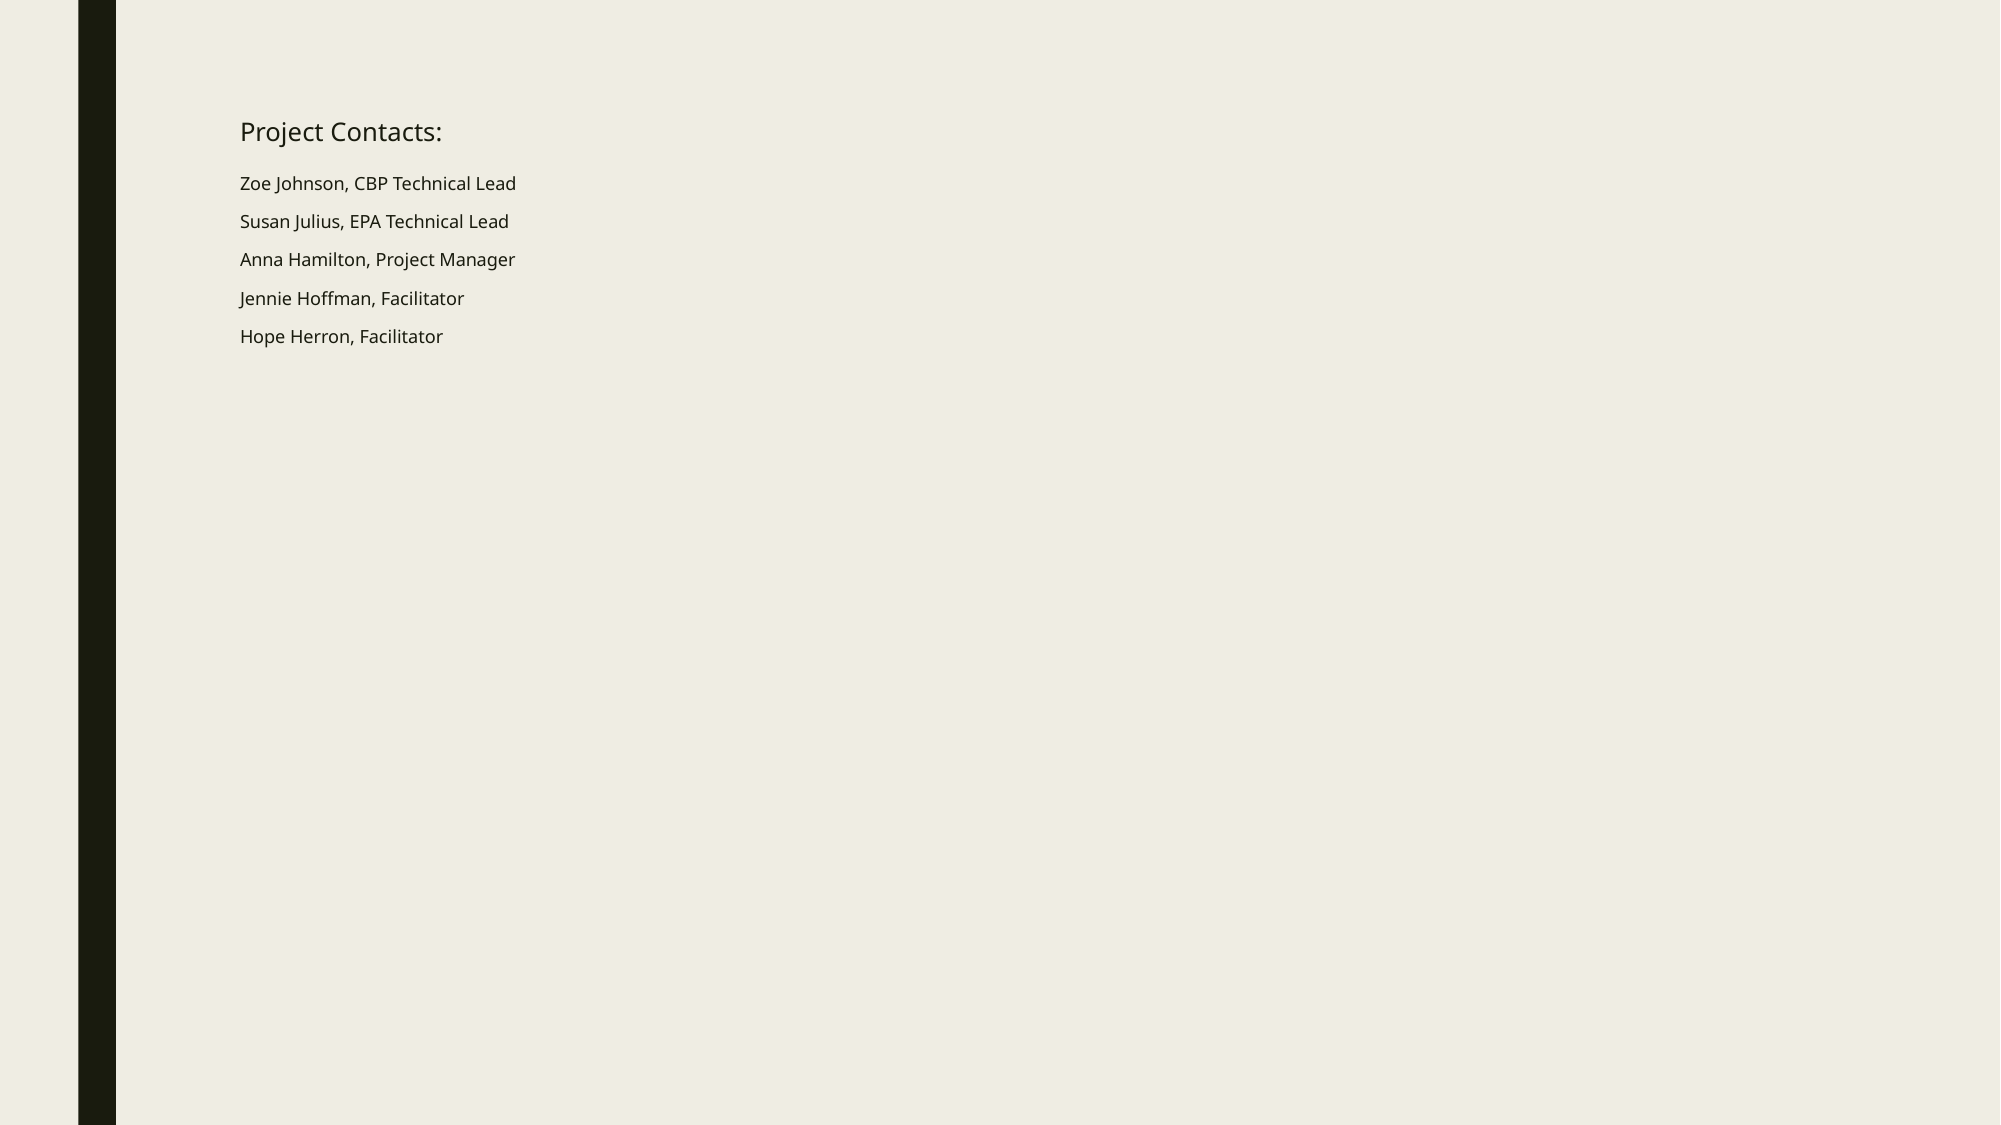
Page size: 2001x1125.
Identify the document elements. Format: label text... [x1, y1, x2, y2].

title Project Contacts: Zoe Johnson, CBP Technical Lead Susan Julius, EPA Technical Lead Anna Hamilton, Project Manager Jennie Hoffman, Facilitator Hope Herron, Facilitator [225, 112, 1800, 357]
